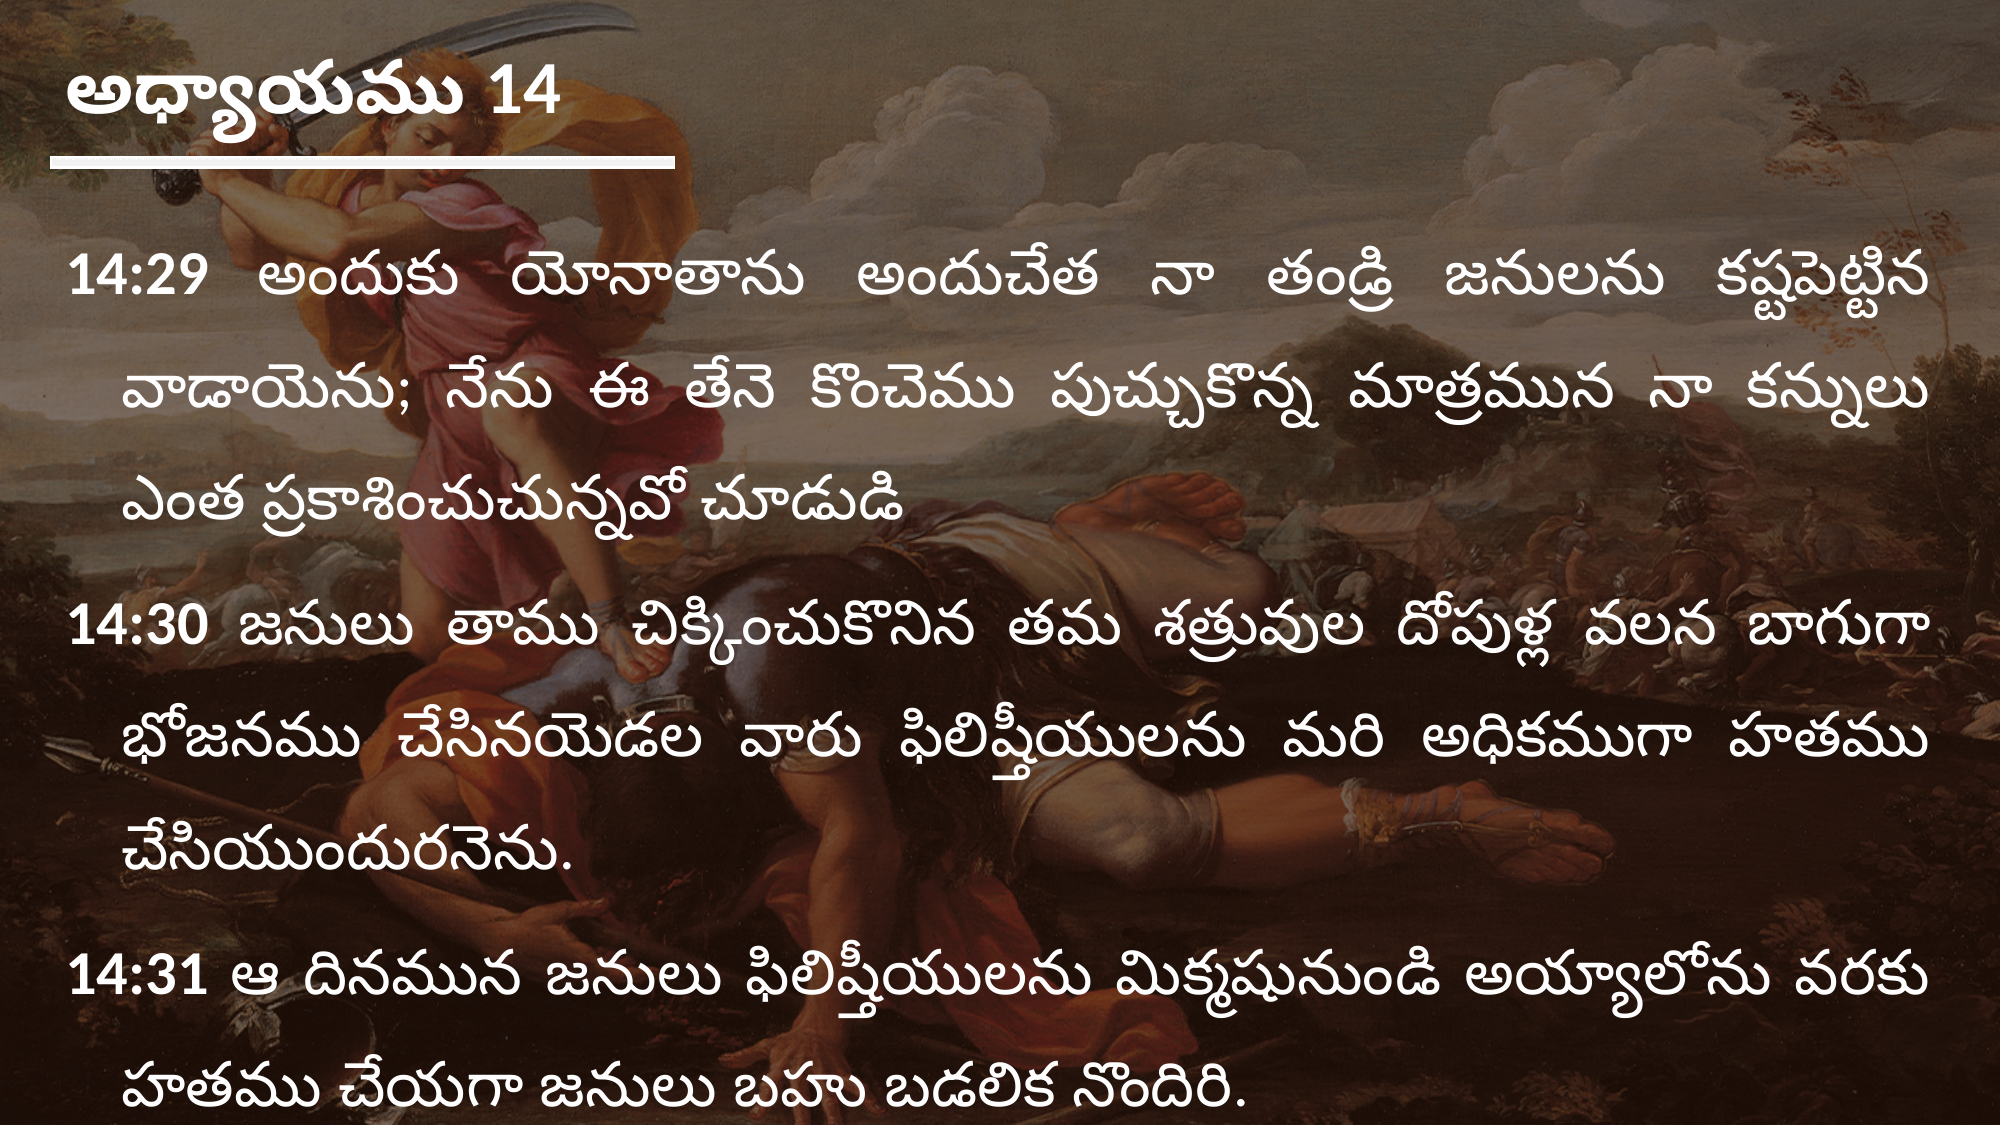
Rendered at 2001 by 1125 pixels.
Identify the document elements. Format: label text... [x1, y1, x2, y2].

title అధ్యాయము 14 [50, 0, 1925, 167]
picture [0, 0, 2000, 1125]
list 14:29 అందుకు యోనాతాను అందుచేత నా తండ్రి జనులను కష్టపెట్టిన వాడాయెను; నేను ఈ తేనె కొంచెము పుచ్చుకొన్న మాత్రమున నా కన్నులు ఎంత ప్రకాశించుచున్నవో చూడుడి 14:30 జనులు తాము చిక్కించుకొనిన తమ శత్రువుల దోపుళ్ల వలన బాగుగా భోజనము చేసినయెడల వారు ఫిలిష్తీయులను మరి అధికముగా హతము చేసియుందురనెను. 14:31 ఆ దినమున జనులు ఫిలిష్తీయులను మిక్మషునుండి అయ్యాలోను వరకు హతము చేయగా జనులు బహు బడలిక నొందిరి. [50, 187, 1946, 1063]
